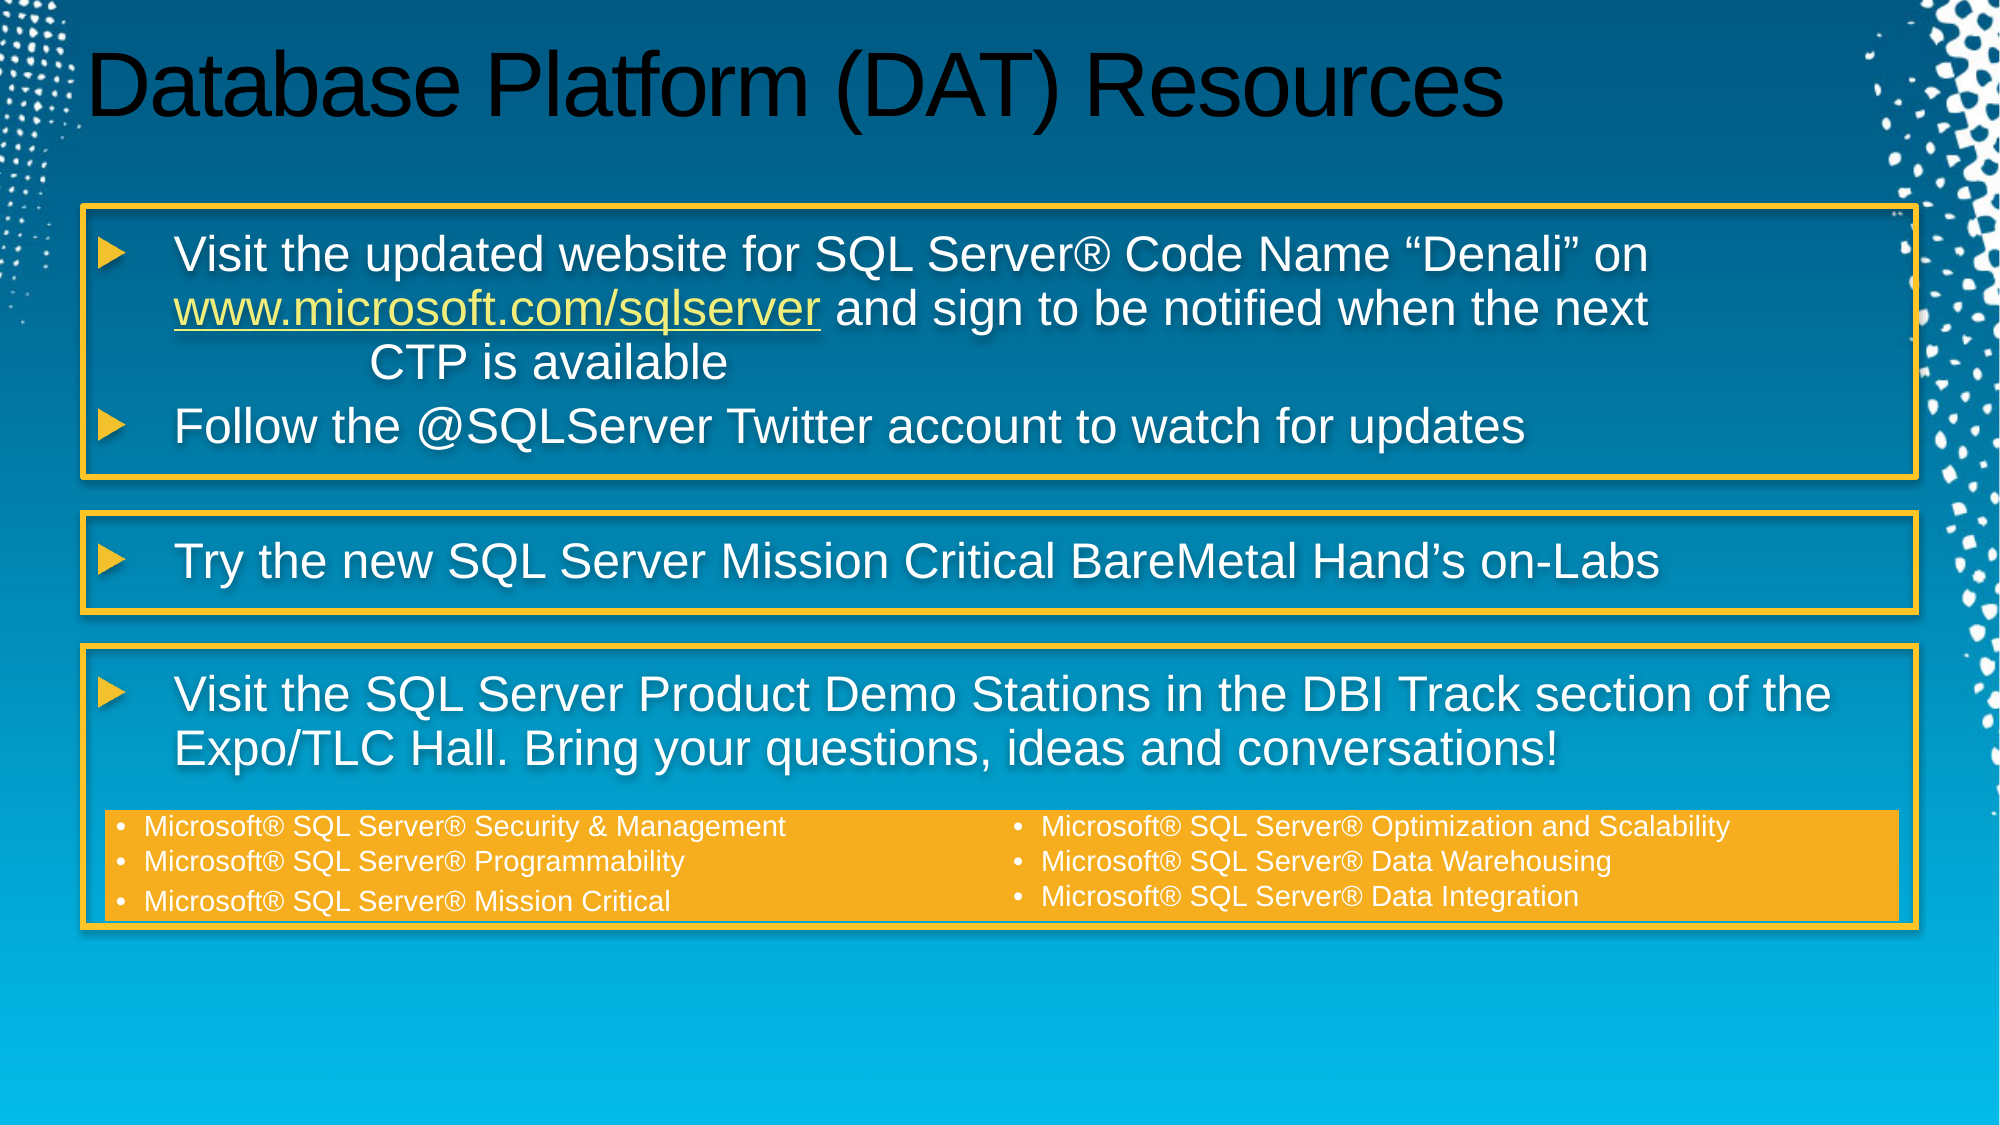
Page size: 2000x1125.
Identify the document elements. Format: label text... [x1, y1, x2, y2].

picture [38, 74, 47, 80]
picture [1926, 344, 1939, 358]
picture [1982, 714, 1993, 729]
picture [1932, 235, 1943, 241]
picture [1972, 312, 1985, 322]
picture [0, 24, 9, 33]
picture [24, 72, 32, 79]
picture [1963, 589, 1976, 607]
picture [1991, 637, 2000, 652]
picture [1957, 187, 1971, 200]
picture [28, 42, 36, 53]
picture [9, 84, 15, 91]
picture [1942, 269, 1953, 276]
table_header Microsoft® SQL Server® Optimization and Scalability [1002, 810, 1899, 845]
picture [1925, 87, 1941, 99]
picture [1992, 438, 2000, 448]
picture [1935, 431, 1946, 449]
picture [1960, 392, 1970, 403]
picture [1958, 445, 1968, 460]
picture [1921, 0, 1934, 8]
picture [1981, 604, 2000, 620]
picture [1983, 404, 1992, 414]
picture [1930, 291, 1941, 297]
picture [1994, 382, 2000, 391]
picture [1953, 301, 1962, 312]
picture [1948, 413, 1958, 424]
title Database Platform (DAT) Resources [85, 37, 1914, 138]
picture [30, 14, 40, 23]
picture [81, 511, 1918, 614]
picture [81, 204, 1932, 479]
picture [1973, 368, 1982, 380]
picture [1952, 502, 1967, 516]
picture [29, 27, 38, 38]
picture [16, 22, 23, 34]
picture [47, 0, 57, 10]
picture [1988, 691, 2000, 709]
picture [17, 129, 23, 136]
picture [1935, 177, 1945, 189]
picture [58, 32, 66, 41]
picture [1991, 747, 2000, 765]
table_cell Microsoft® SQL Server® Mission Critical [105, 880, 1002, 921]
picture [41, 59, 48, 67]
picture [6, 97, 12, 105]
picture [1915, 109, 1924, 119]
picture [16, 143, 21, 151]
picture [1974, 683, 1985, 694]
picture [1993, 321, 2000, 339]
table_cell Microsoft® SQL Server® Programmability [105, 845, 1002, 880]
picture [42, 31, 53, 39]
picture [1922, 200, 1934, 207]
picture [45, 16, 55, 24]
picture [55, 62, 62, 69]
picture [1946, 525, 1956, 533]
table_header Microsoft® SQL Server® Security & Management [105, 810, 1002, 845]
picture [11, 55, 21, 64]
picture [1929, 27, 1945, 45]
picture [1984, 349, 1992, 357]
picture [1980, 460, 1987, 469]
picture [1935, 379, 1948, 391]
picture [1988, 547, 2000, 561]
text_box Try the new SQL Server Mission Critical BareMetal Hand’s on-Labs [83, 512, 1917, 612]
picture [10, 69, 17, 78]
picture [1935, 0, 2000, 306]
picture [54, 76, 60, 83]
picture [26, 57, 34, 68]
picture [1945, 213, 1955, 220]
picture [56, 47, 64, 55]
picture [1941, 324, 1952, 332]
table_cell Microsoft® SQL Server® Data Integration [1002, 880, 1899, 921]
text_box Visit the updated website for SQL Server® Code Name “Denali” on www.microsoft.com/sqlserver and sign to be notified when the next CTP is available Follow the @SQLServer Twitter account to watch for updates [83, 206, 1917, 477]
text_box Visit the SQL Server Product Demo Stations in the DBI Track section of the Expo/TLC Hall. Bring your questions, ideas and conversations! [83, 645, 1917, 927]
picture [1963, 535, 1977, 550]
picture [18, 0, 29, 6]
picture [1972, 570, 1986, 583]
picture [13, 41, 25, 49]
picture [43, 42, 49, 53]
picture [1955, 246, 1965, 256]
picture [1968, 481, 1978, 492]
picture [1938, 122, 1950, 133]
picture [1946, 155, 1961, 167]
picture [1928, 399, 1939, 415]
table_cell Microsoft® SQL Server® Data Warehousing [1002, 845, 1899, 880]
picture [33, 0, 42, 10]
picture [1898, 188, 1912, 198]
picture [1889, 152, 1901, 166]
picture [1963, 278, 1976, 291]
picture [33, 88, 42, 97]
picture [1955, 557, 1965, 573]
picture [81, 644, 1918, 929]
picture [0, 155, 5, 163]
picture [33, 116, 40, 124]
picture [3, 10, 11, 18]
picture [1970, 426, 1980, 436]
picture [1925, 141, 1935, 155]
picture [18, 13, 26, 19]
picture [1963, 335, 1972, 344]
picture [1969, 625, 1985, 642]
picture [1990, 492, 2000, 505]
picture [1942, 465, 1958, 483]
picture [1914, 164, 1923, 177]
picture [0, 40, 9, 45]
picture [1978, 517, 1987, 527]
picture [34, 101, 43, 111]
picture [1995, 582, 2000, 595]
picture [1950, 359, 1960, 366]
picture [31, 131, 37, 138]
picture [1979, 657, 1995, 676]
